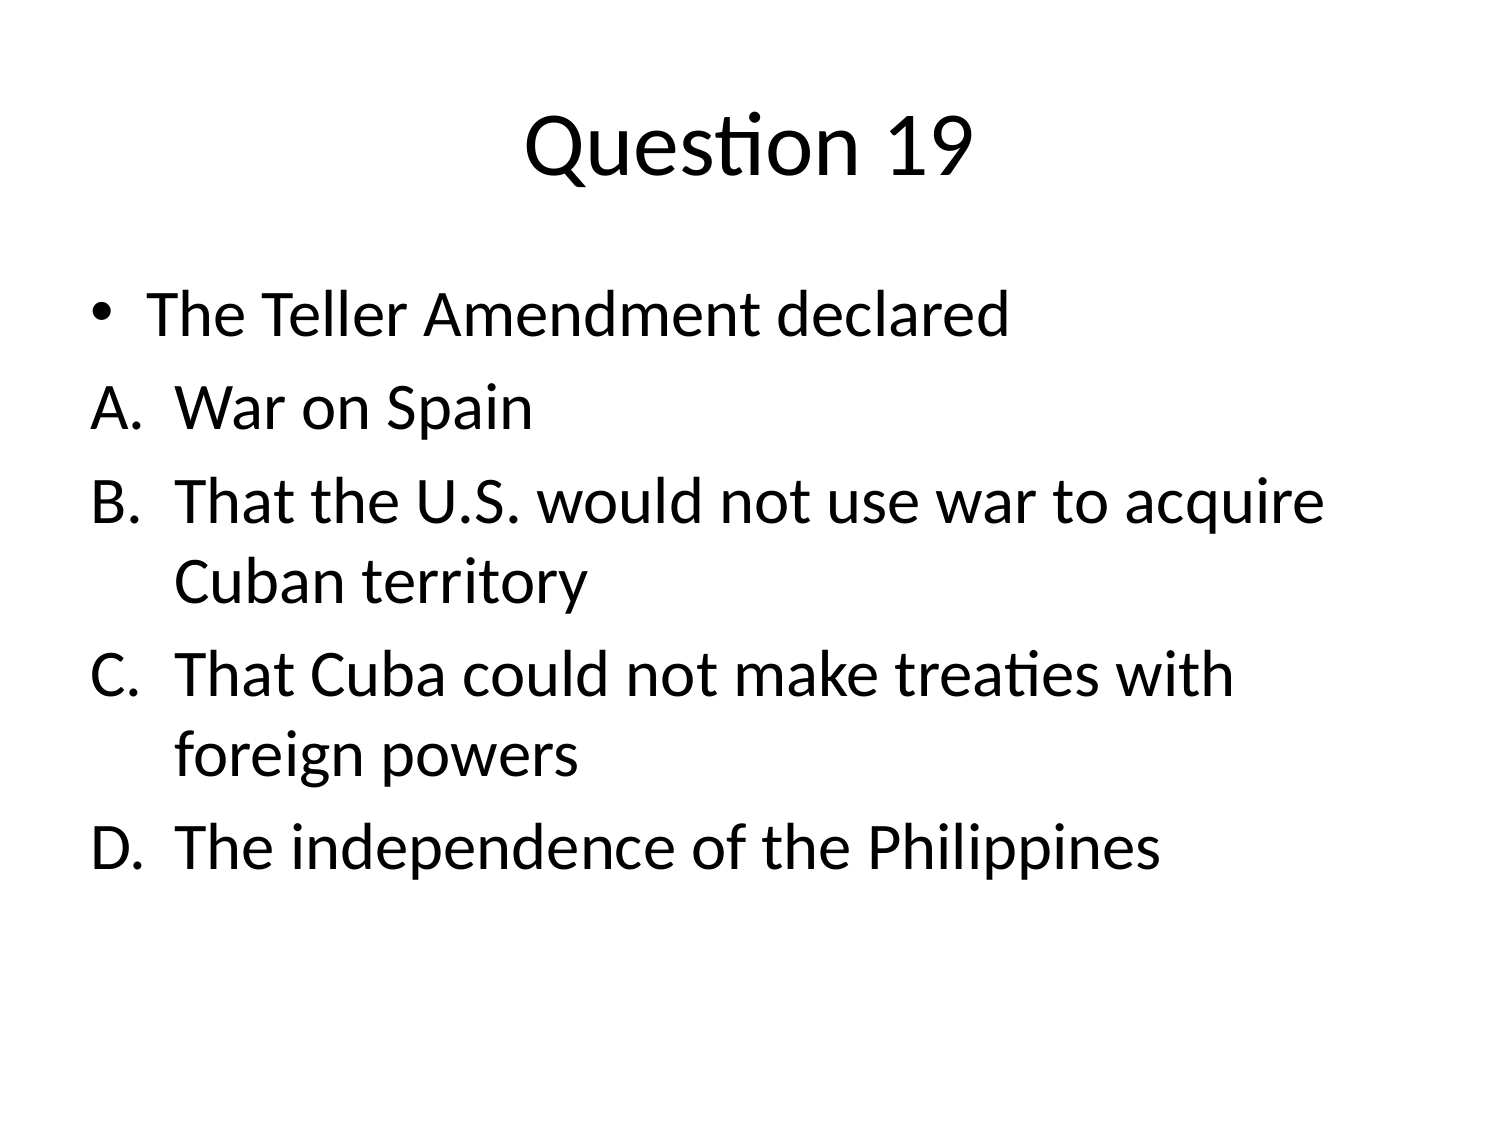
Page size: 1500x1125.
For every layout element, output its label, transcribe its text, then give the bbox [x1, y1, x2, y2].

title Question 19 [75, 45, 1425, 233]
list The Teller Amendment declared War on Spain That the U.S. would not use war to acquire Cuban territory That Cuba could not make treaties with foreign powers The independence of the Philippines [75, 262, 1425, 1005]
